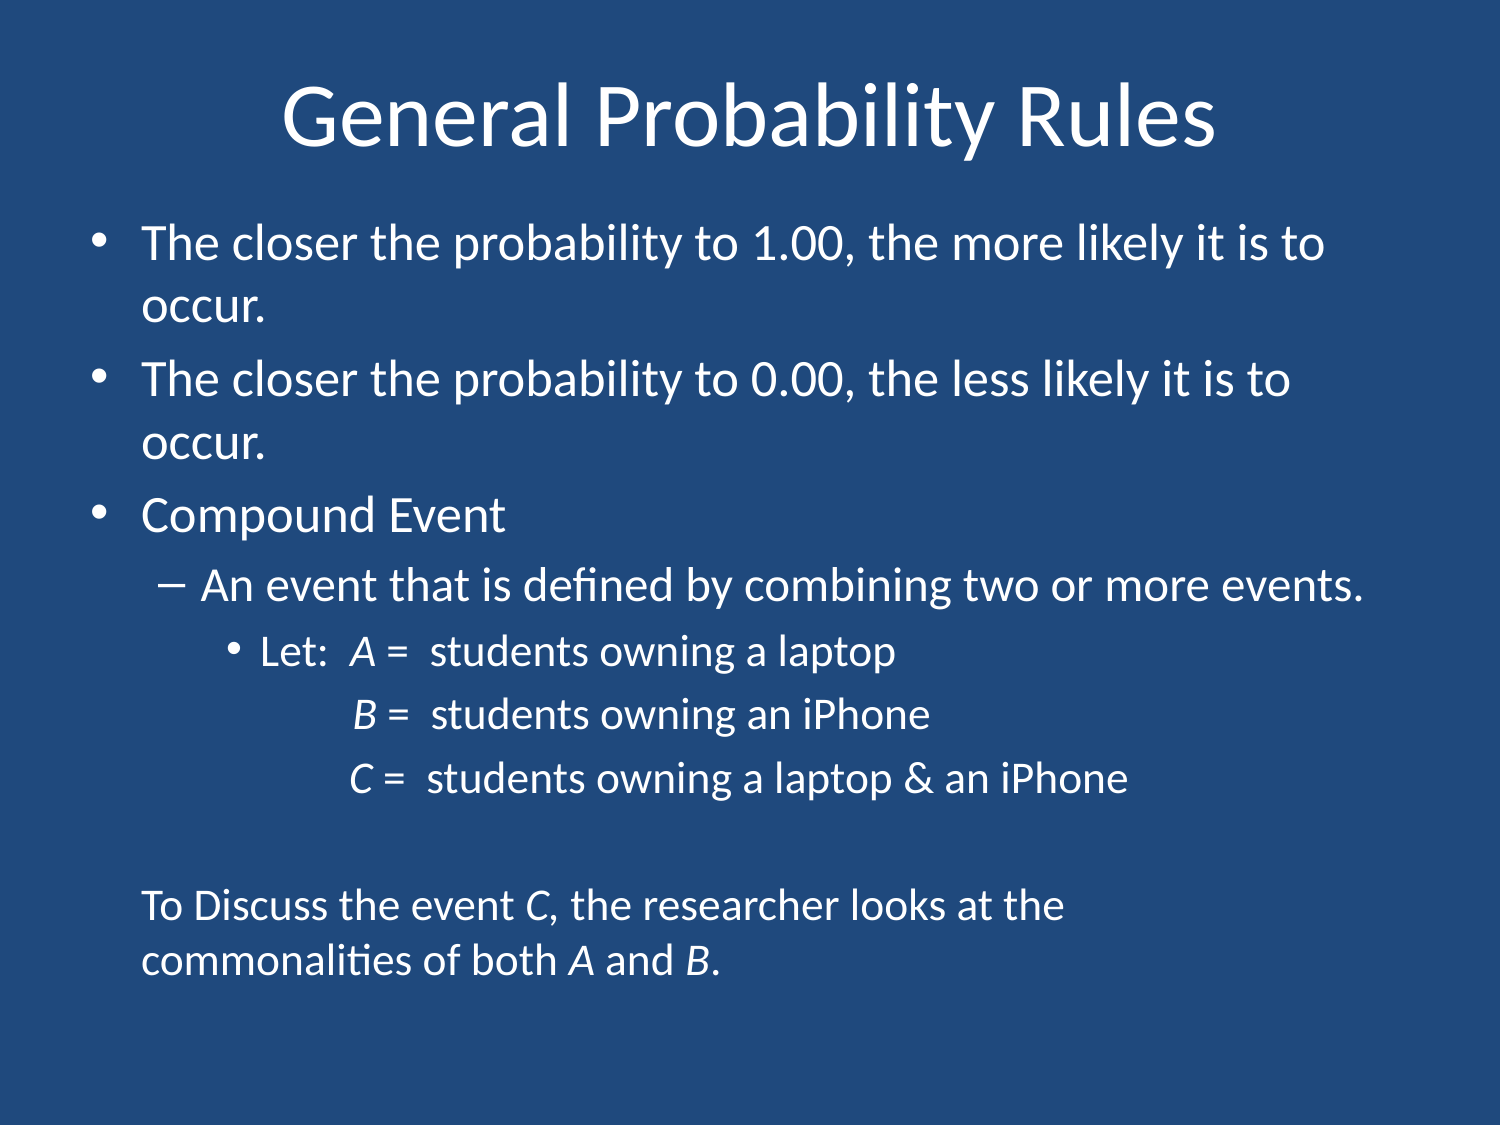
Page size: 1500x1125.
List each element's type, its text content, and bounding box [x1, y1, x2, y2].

list The closer the probability to 1.00, the more likely it is to occur. The closer the probability to 0.00, the less likely it is to occur. Compound Event An event that is defined by combining two or more events. Let: A = students owning a laptop B = students owning an iPhone C = students owning a laptop & an iPhone To Discuss the event C, the researcher looks at the commonalities of both A and B. [75, 200, 1425, 1005]
title General Probability Rules [75, 45, 1425, 175]
